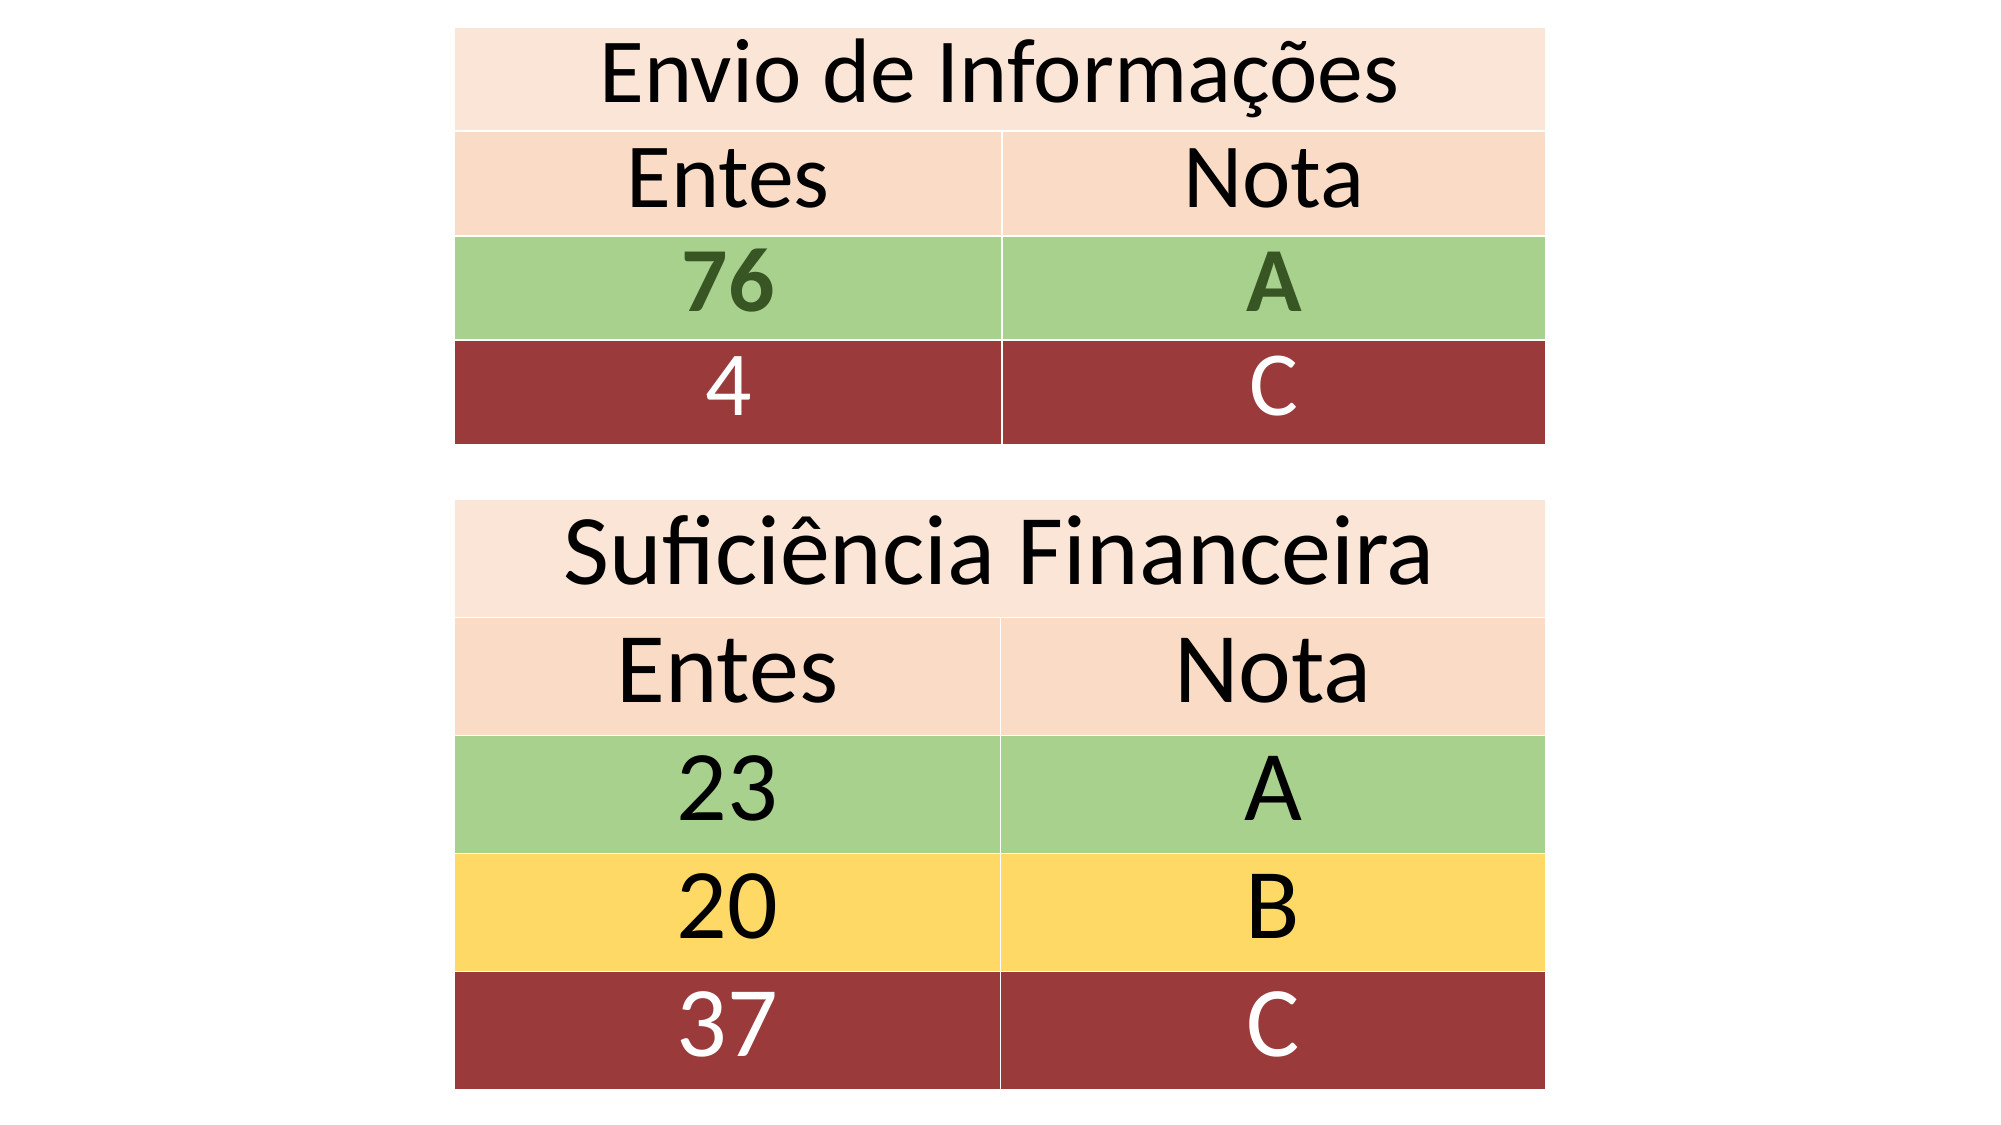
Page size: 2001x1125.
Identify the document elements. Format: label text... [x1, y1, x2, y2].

table_cell 76 [455, 237, 1001, 339]
table_cell C [1003, 341, 1545, 444]
table_cell Nota [1003, 132, 1545, 235]
table_cell Entes [455, 132, 1001, 235]
table_cell C [1001, 972, 1545, 1089]
table_cell 23 [455, 736, 1000, 853]
table_header Suficiência Financeira [455, 500, 1545, 617]
table_cell 20 [455, 854, 1000, 971]
table_cell Entes [455, 618, 1000, 735]
table_header Envio de Informações [455, 28, 1545, 130]
table_cell Nota [1001, 618, 1545, 735]
table_cell A [1003, 237, 1545, 339]
table_cell B [1001, 854, 1545, 971]
table_cell 4 [455, 341, 1001, 444]
table_cell 37 [455, 972, 1000, 1089]
table_cell A [1001, 736, 1545, 853]
